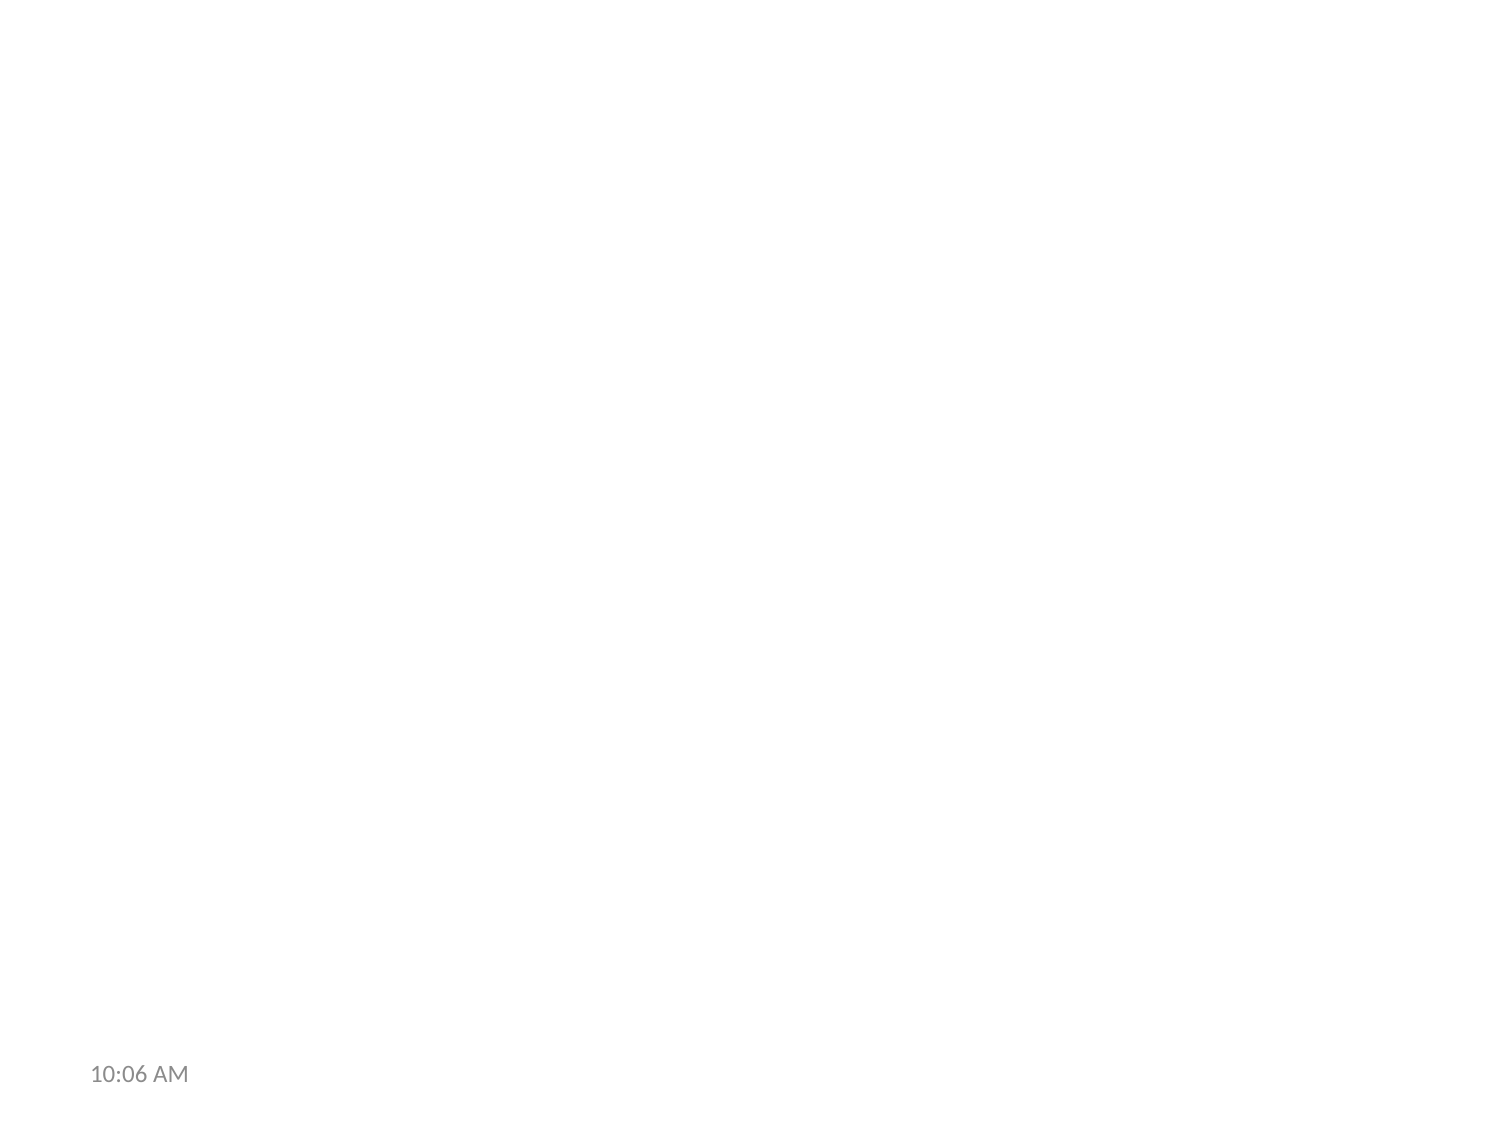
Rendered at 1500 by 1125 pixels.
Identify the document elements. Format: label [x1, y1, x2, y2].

slide_number [75, 1042, 425, 1103]
